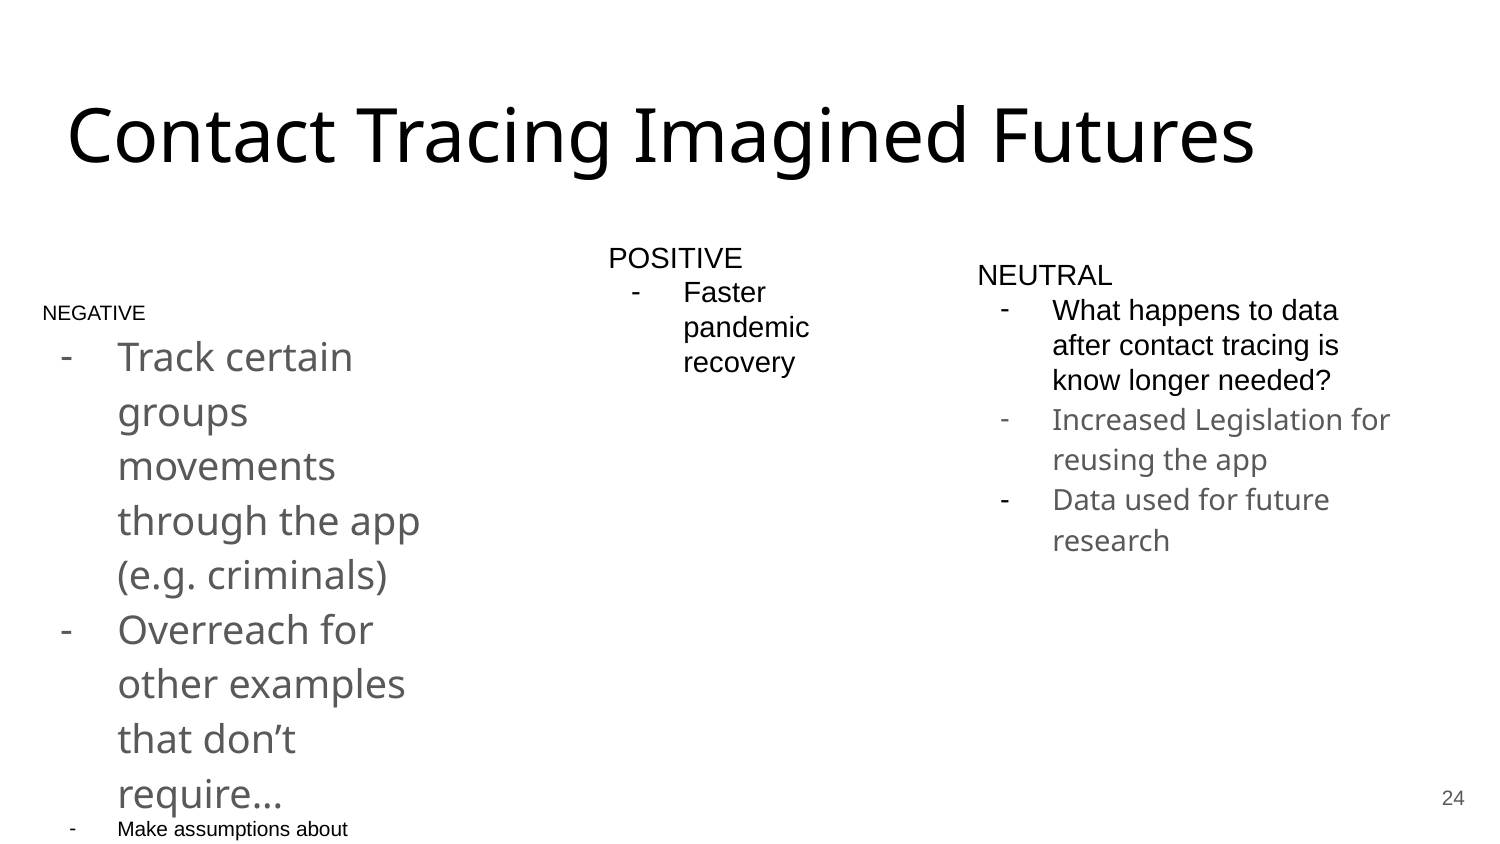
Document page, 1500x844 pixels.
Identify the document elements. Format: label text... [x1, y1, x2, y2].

text_box NEGATIVE Track certain groups movements through the app (e.g. criminals) Overreach for other examples that don’t require... Make assumptions about movement of certain groups [27, 402, 465, 763]
text_box POSITIVE Faster pandemic recovery [593, 173, 892, 445]
title Contact Tracing Imagined Futures [51, 72, 1449, 167]
text_box NEUTRAL What happens to data after contact tracing is know longer needed? Increased Legislation for reusing the app Data used for future research [962, 226, 1414, 587]
slide_number 24 [1389, 764, 1480, 830]
